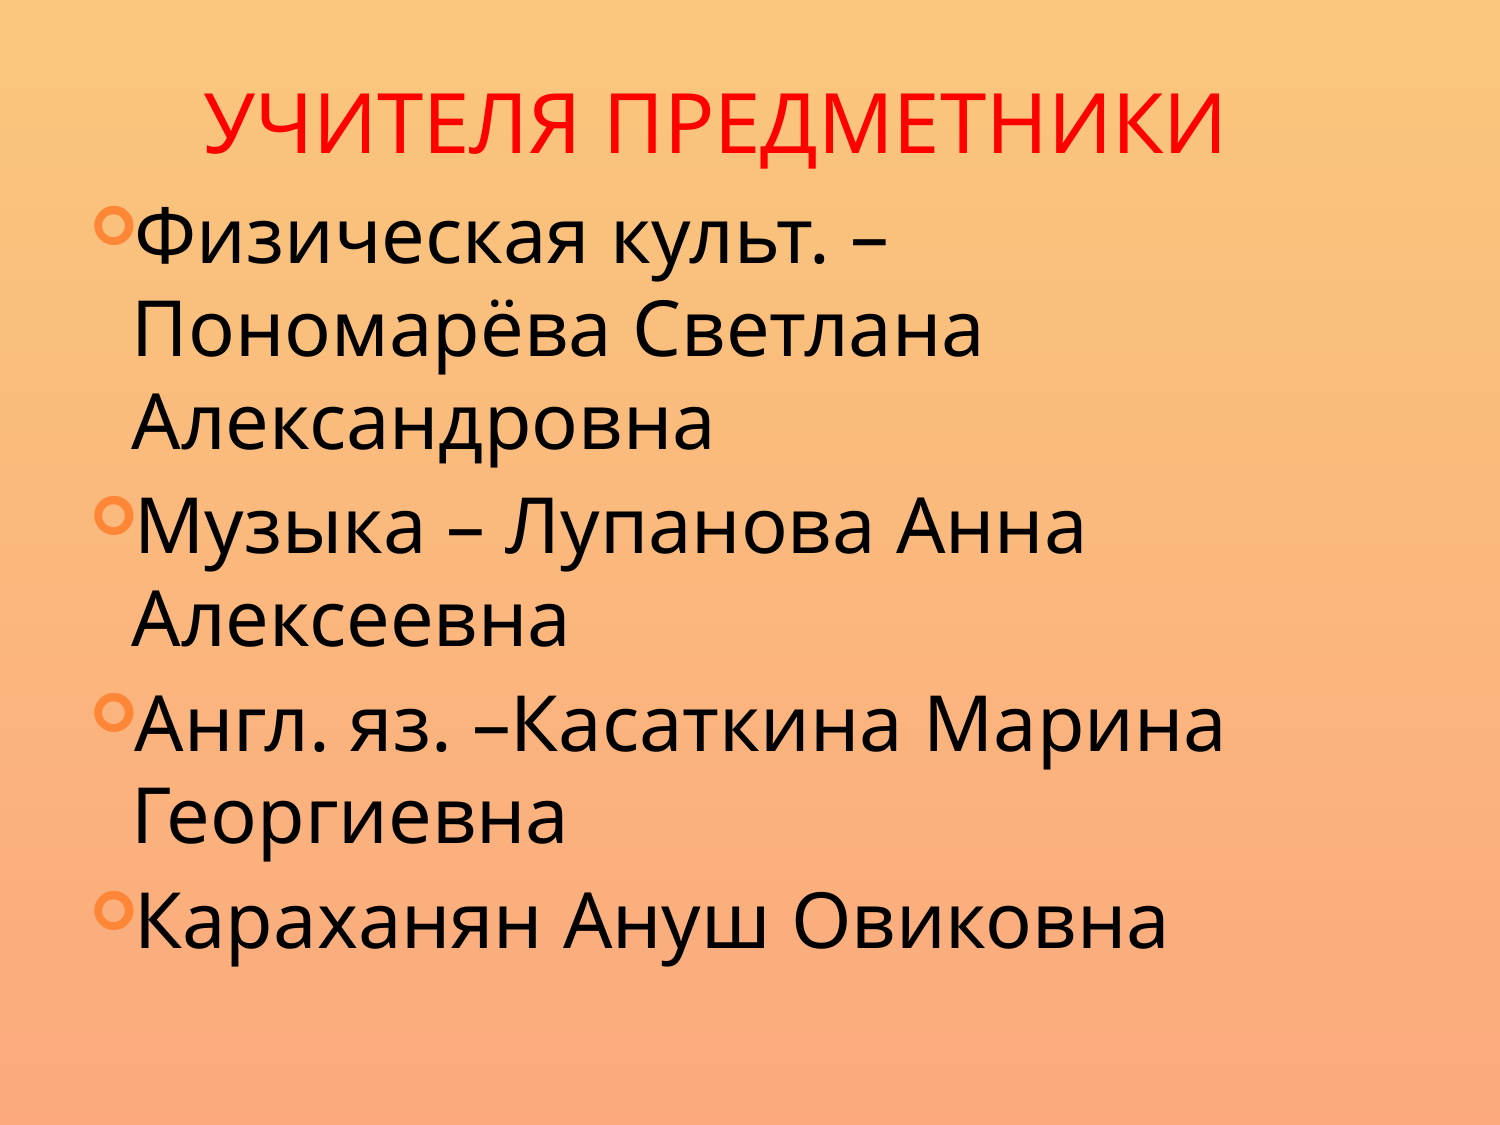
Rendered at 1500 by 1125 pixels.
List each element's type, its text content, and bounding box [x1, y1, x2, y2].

title Учителя предметники [75, 0, 1300, 178]
list Физическая культ. –Пономарёва Светлана Александровна Музыка – Лупанова Анна Алексеевна Англ. яз. –Касаткина Марина Георгиевна Караханян Ануш Овиковна [75, 178, 1300, 978]
